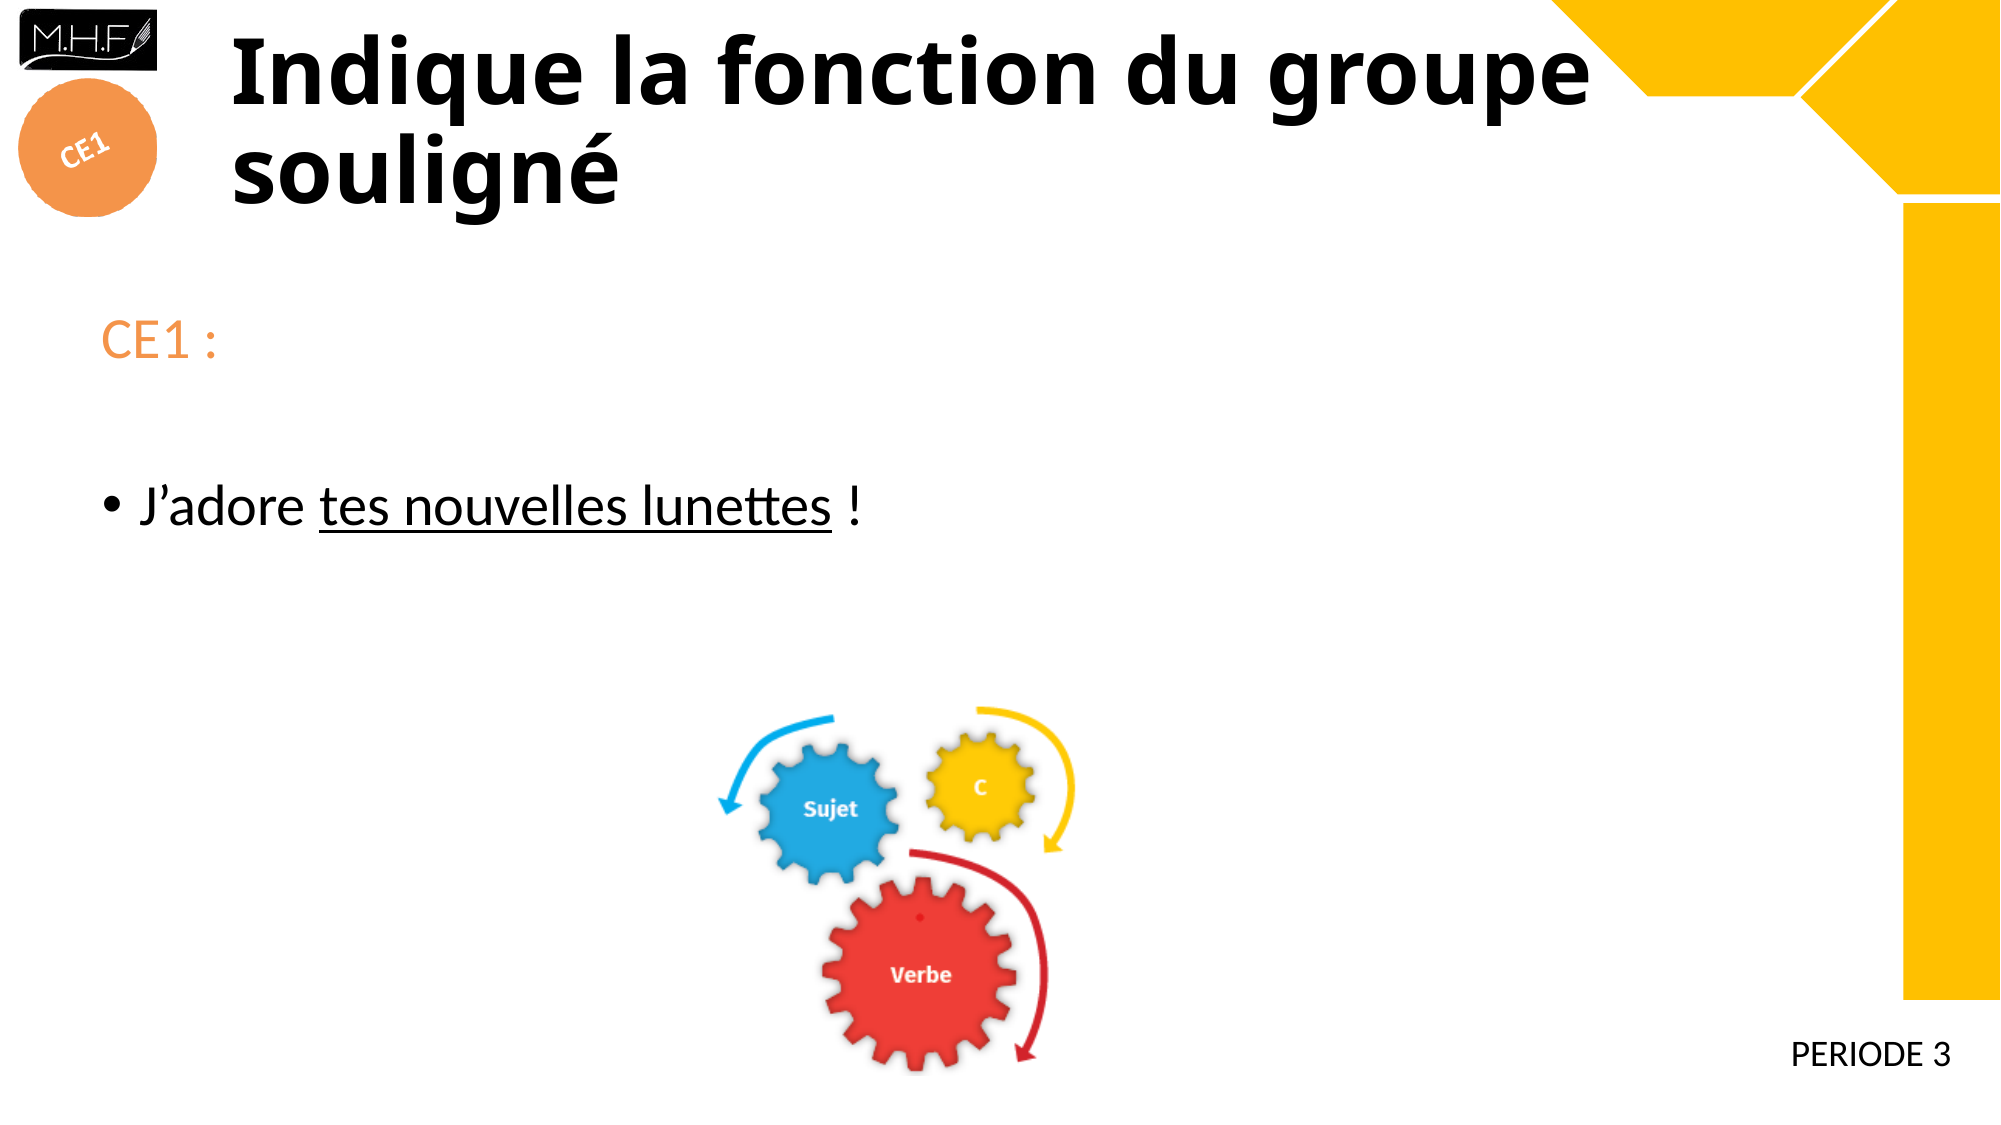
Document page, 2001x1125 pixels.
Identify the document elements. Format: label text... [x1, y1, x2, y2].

picture [16, 7, 157, 74]
list CE1 : J’adore tes nouvelles lunettes ! [86, 300, 897, 1015]
title Indique la fonction du groupe souligné [216, 15, 1763, 233]
text_box PERIODE 3 [1362, 1021, 1967, 1125]
picture [711, 693, 1083, 1076]
picture [18, 78, 157, 218]
text_box [1799, 0, 2000, 196]
text_box [1902, 202, 2000, 1001]
text_box [1549, 0, 1892, 98]
